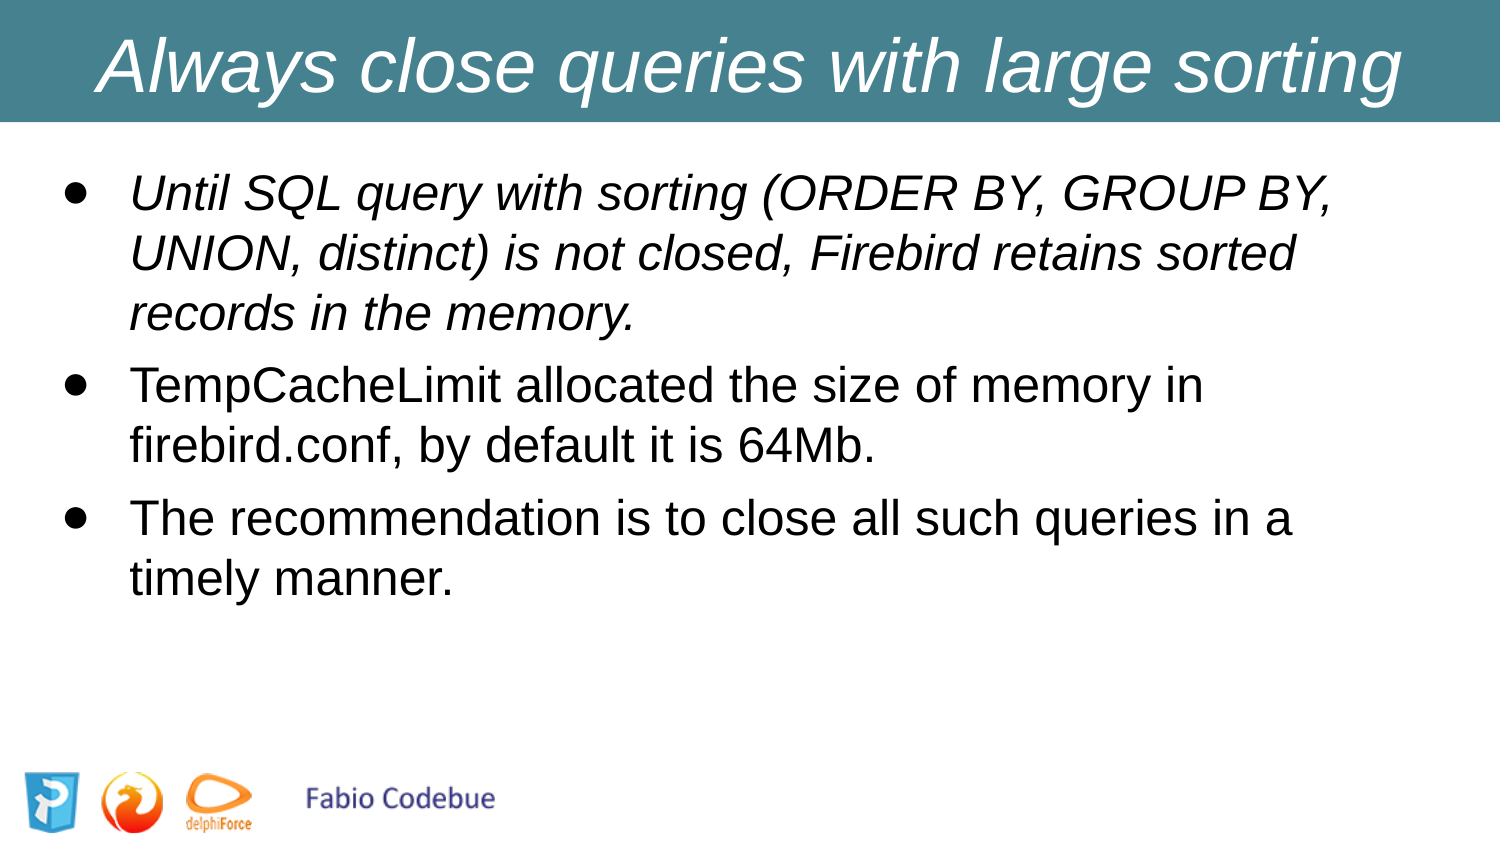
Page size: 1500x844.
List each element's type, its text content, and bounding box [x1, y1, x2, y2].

list Until SQL query with sorting (ORDER BY, GROUP BY, UNION, distinct) is not closed, Firebird retains sorted records in the memory. TempCacheLimit allocated the size of memory in firebird.conf, by default it is 64Mb. The recommendation is to close all such queries in a timely manner. [39, 145, 1440, 760]
text_box Always close queries with large sorting [0, 0, 1500, 123]
picture [0, 123, 1500, 844]
